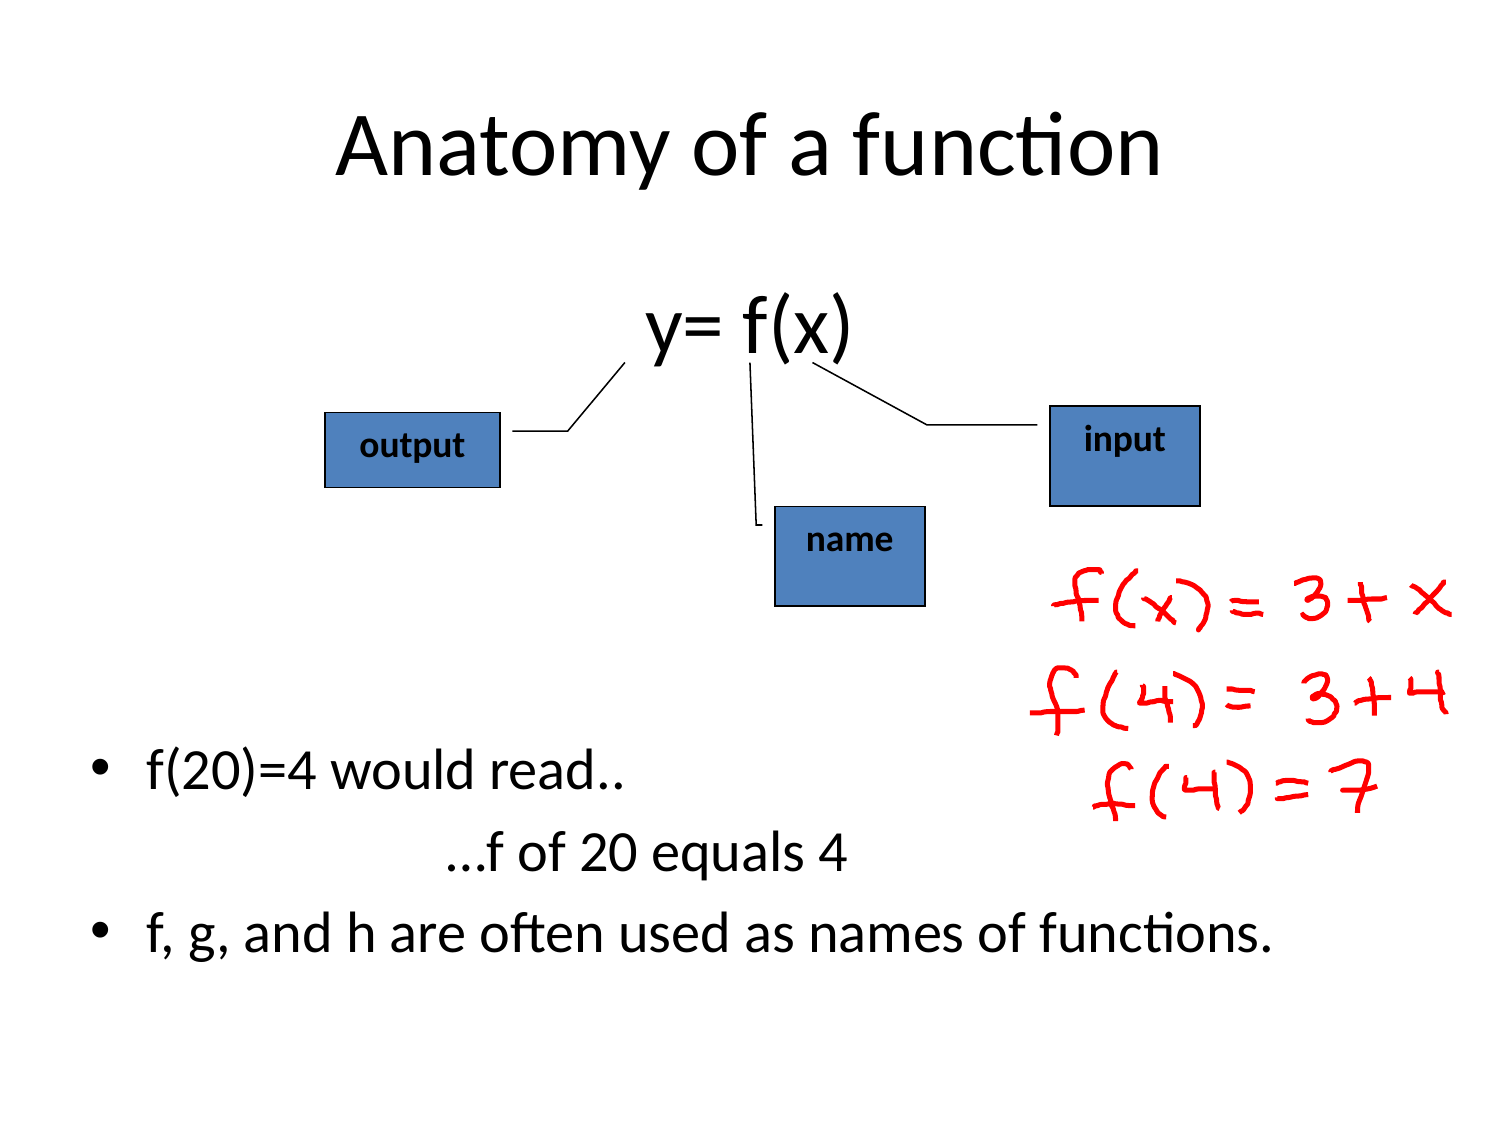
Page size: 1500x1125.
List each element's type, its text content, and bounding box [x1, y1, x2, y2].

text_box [1029, 569, 1452, 822]
text_box name [774, 506, 925, 607]
text_box output [324, 412, 500, 488]
list y= f(x) f(20)=4 would read.. …f of 20 equals 4 f, g, and h are often used as names of functions. [75, 262, 1425, 1005]
title Anatomy of a function [75, 45, 1425, 233]
text_box input [1049, 406, 1200, 507]
